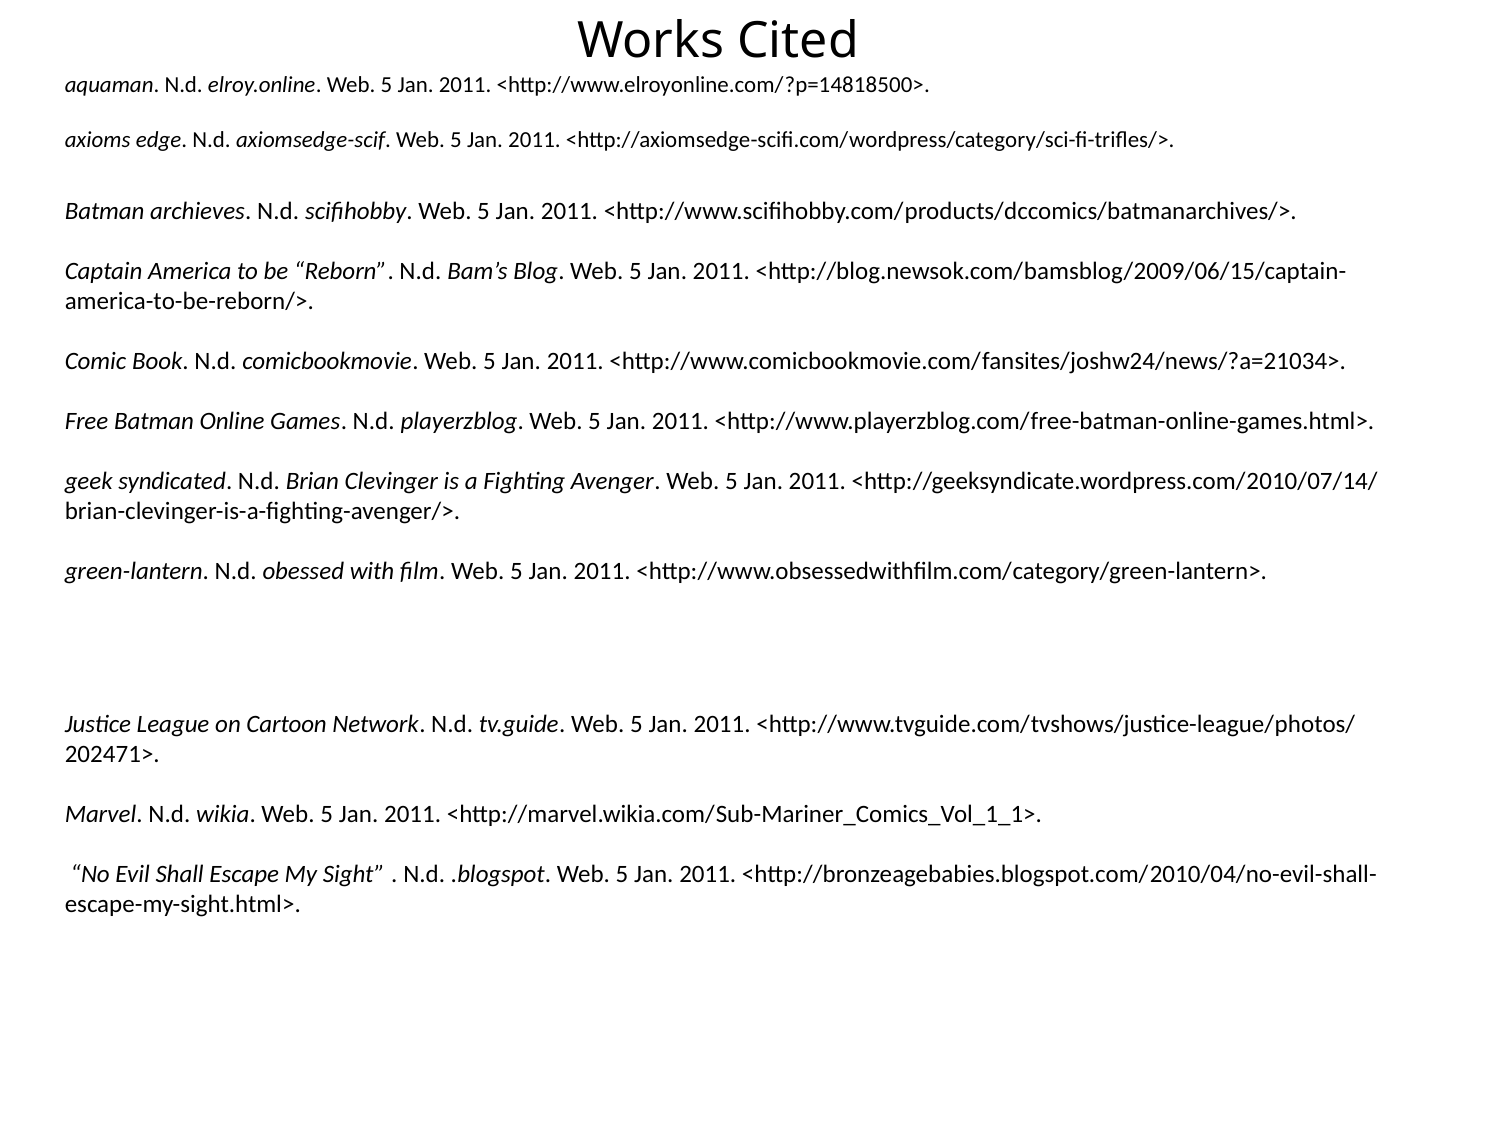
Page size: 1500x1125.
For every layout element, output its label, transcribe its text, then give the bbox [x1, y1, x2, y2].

text_box Justice League on Cartoon Network. N.d. tv.guide. Web. 5 Jan. 2011. <http://www.tvguide.com/‌tvshows/‌justice-league/‌photos/‌202471>. Marvel. N.d. wikia. Web. 5 Jan. 2011. <http://marvel.wikia.com/‌Sub-Mariner_Comics_Vol_1_1>. “No Evil Shall Escape My Sight” . N.d. .blogspot. Web. 5 Jan. 2011. <http://bronzeagebabies.blogspot.com/‌2010/‌04/‌no-evil-shall-escape-my-sight.html>. [50, 699, 1450, 925]
text_box Works Cited [562, 0, 913, 62]
text_box aquaman. N.d. elroy.online. Web. 5 Jan. 2011. <http://www.elroyonline.com/‌?p=14818500>. axioms edge. N.d. axiomsedge-scif. Web. 5 Jan. 2011. <http://axiomsedge-scifi.com/‌wordpress/‌category/‌sci-fi-trifles/>. [49, 62, 1475, 250]
text_box Batman archieves. N.d. scifihobby. Web. 5 Jan. 2011. <http://www.scifihobby.com/‌products/‌dccomics/‌batmanarchives/>. Captain America to be “Reborn”. N.d. Bam’s Blog. Web. 5 Jan. 2011. <http://blog.newsok.com/‌bamsblog/‌2009/‌06/‌15/‌captain-america-to-be-reborn/>. Comic Book. N.d. comicbookmovie. Web. 5 Jan. 2011. <http://www.comicbookmovie.com/‌fansites/‌joshw24/‌news/‌?a=21034>. Free Batman Online Games. N.d. playerzblog. Web. 5 Jan. 2011. <http://www.playerzblog.com/‌free-batman-online-games.html>. geek syndicated. N.d. Brian Clevinger is a Fighting Avenger. Web. 5 Jan. 2011. <http://geeksyndicate.wordpress.com/‌2010/‌07/‌14/‌brian-clevinger-is-a-fighting-avenger/>. green-lantern. N.d. obessed with film. Web. 5 Jan. 2011. <http://www.obsessedwithfilm.com/‌category/‌green-lantern>. [50, 187, 1450, 592]
